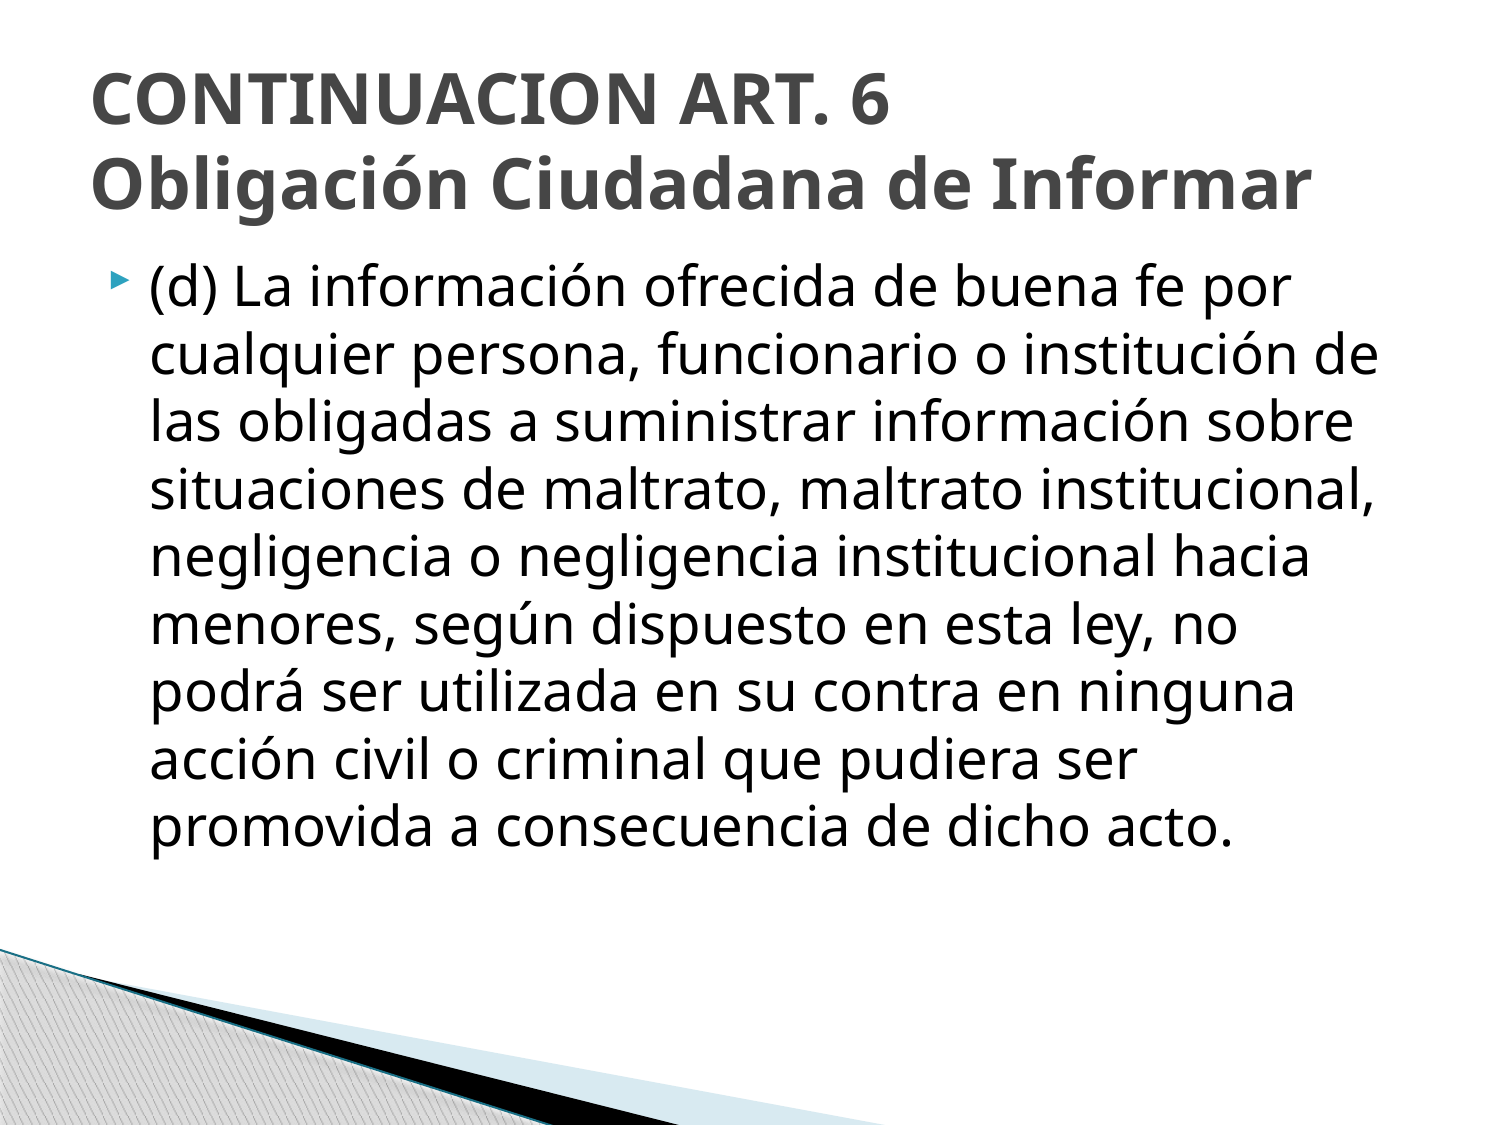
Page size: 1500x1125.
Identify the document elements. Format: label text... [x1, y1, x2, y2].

title CONTINUACION ART. 6 Obligación Ciudadana de Informar [75, 45, 1425, 233]
list (d) La información ofrecida de buena fe por cualquier persona, funcionario o institución de las obligadas a suministrar información sobre situaciones de maltrato, maltrato institucional, negligencia o negligencia institucional hacia menores, según dispuesto en esta ley, no podrá ser utilizada en su contra en ninguna acción civil o criminal que pudiera ser promovida a consecuencia de dicho acto. [75, 243, 1425, 986]
